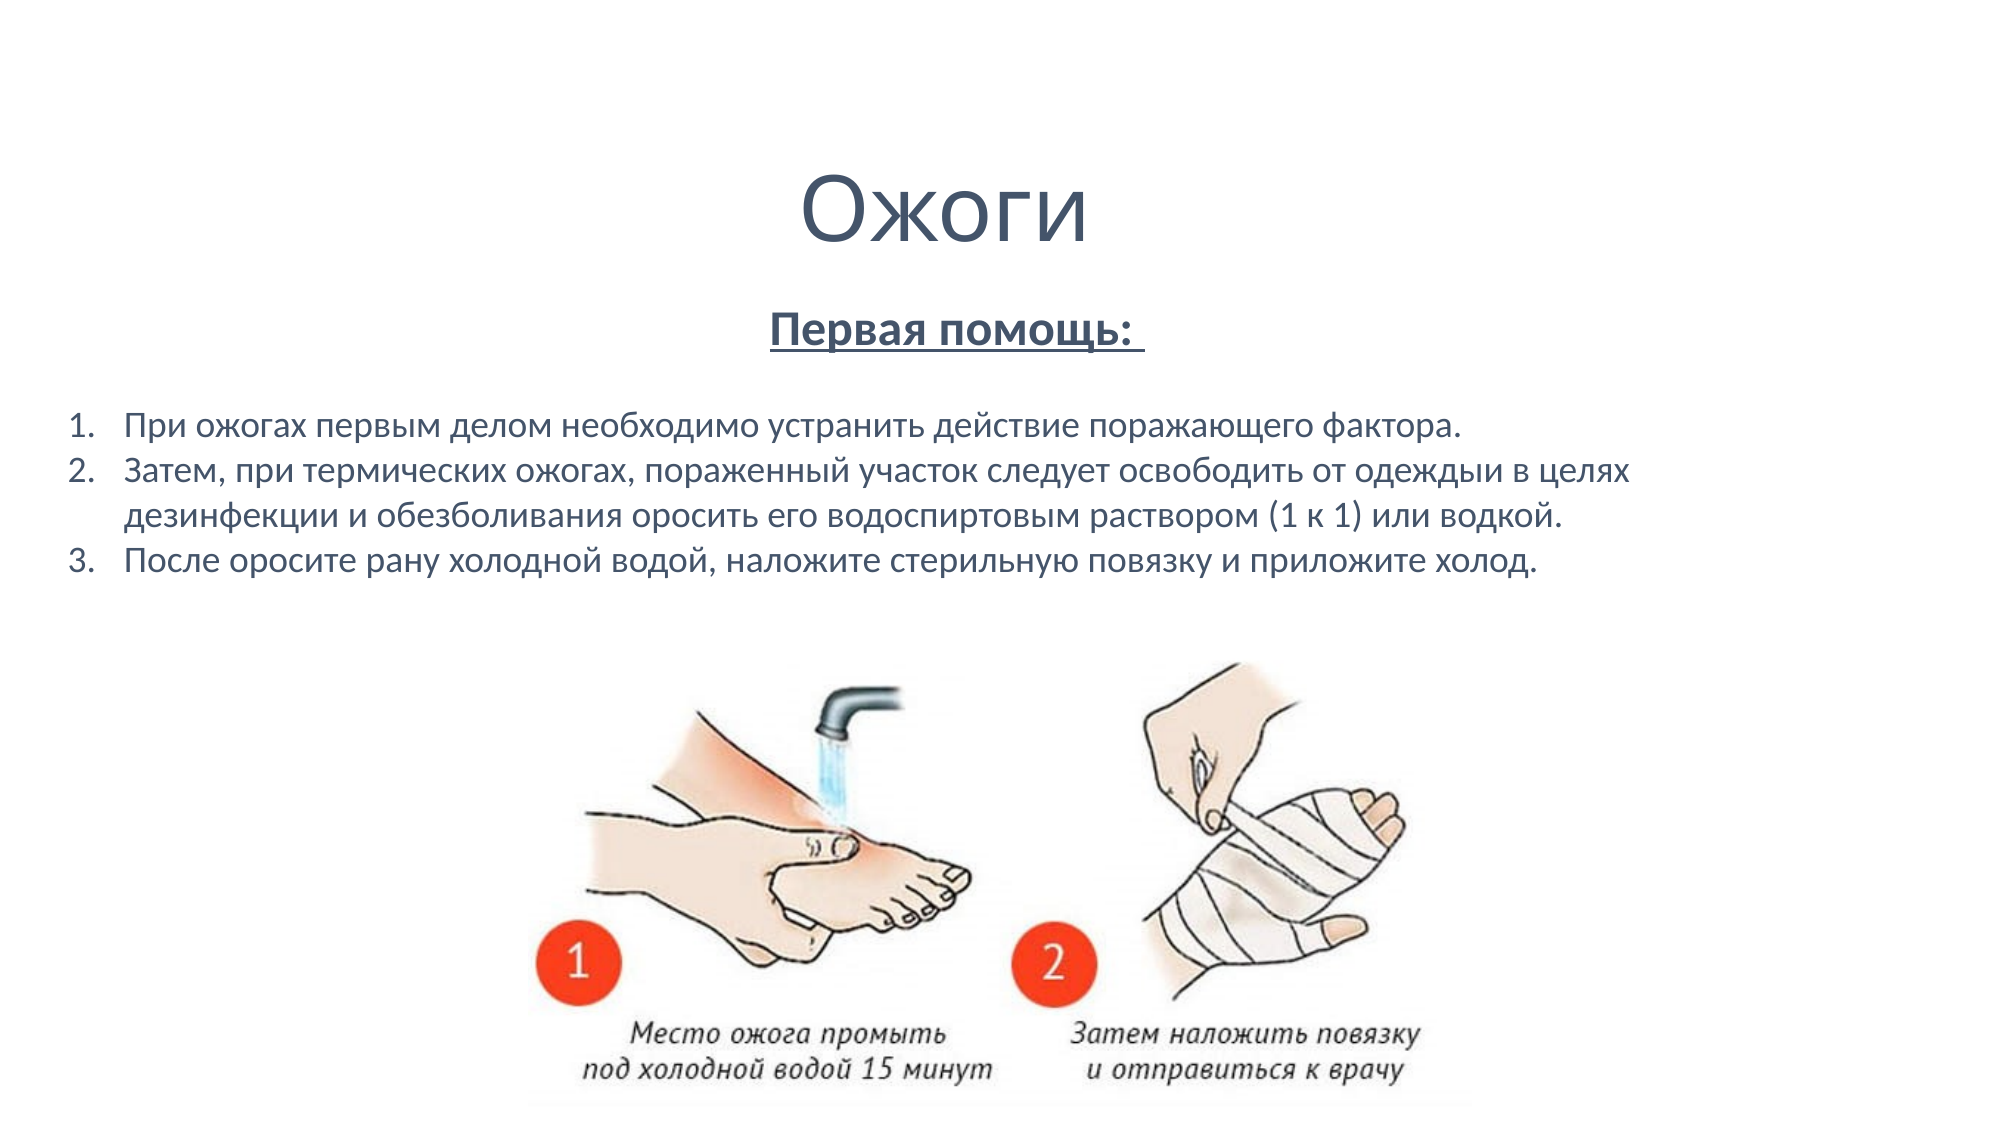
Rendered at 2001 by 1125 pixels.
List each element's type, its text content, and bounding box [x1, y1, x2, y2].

text_box Первая помощь: При ожогах первым делом необходимо устранить действие поражающего фактора. Затем, при термических ожогах, пораженный участок следует освободить от одеждыи в целях дезинфекции и обезболивания оросить его водоспиртовым раствором (1 к 1) или водкой. После оросите рану холодной водой, наложите стерильную повязку и приложите холод. [52, 288, 1861, 588]
picture [528, 590, 1472, 1107]
text_box Ожоги [52, 134, 1861, 288]
